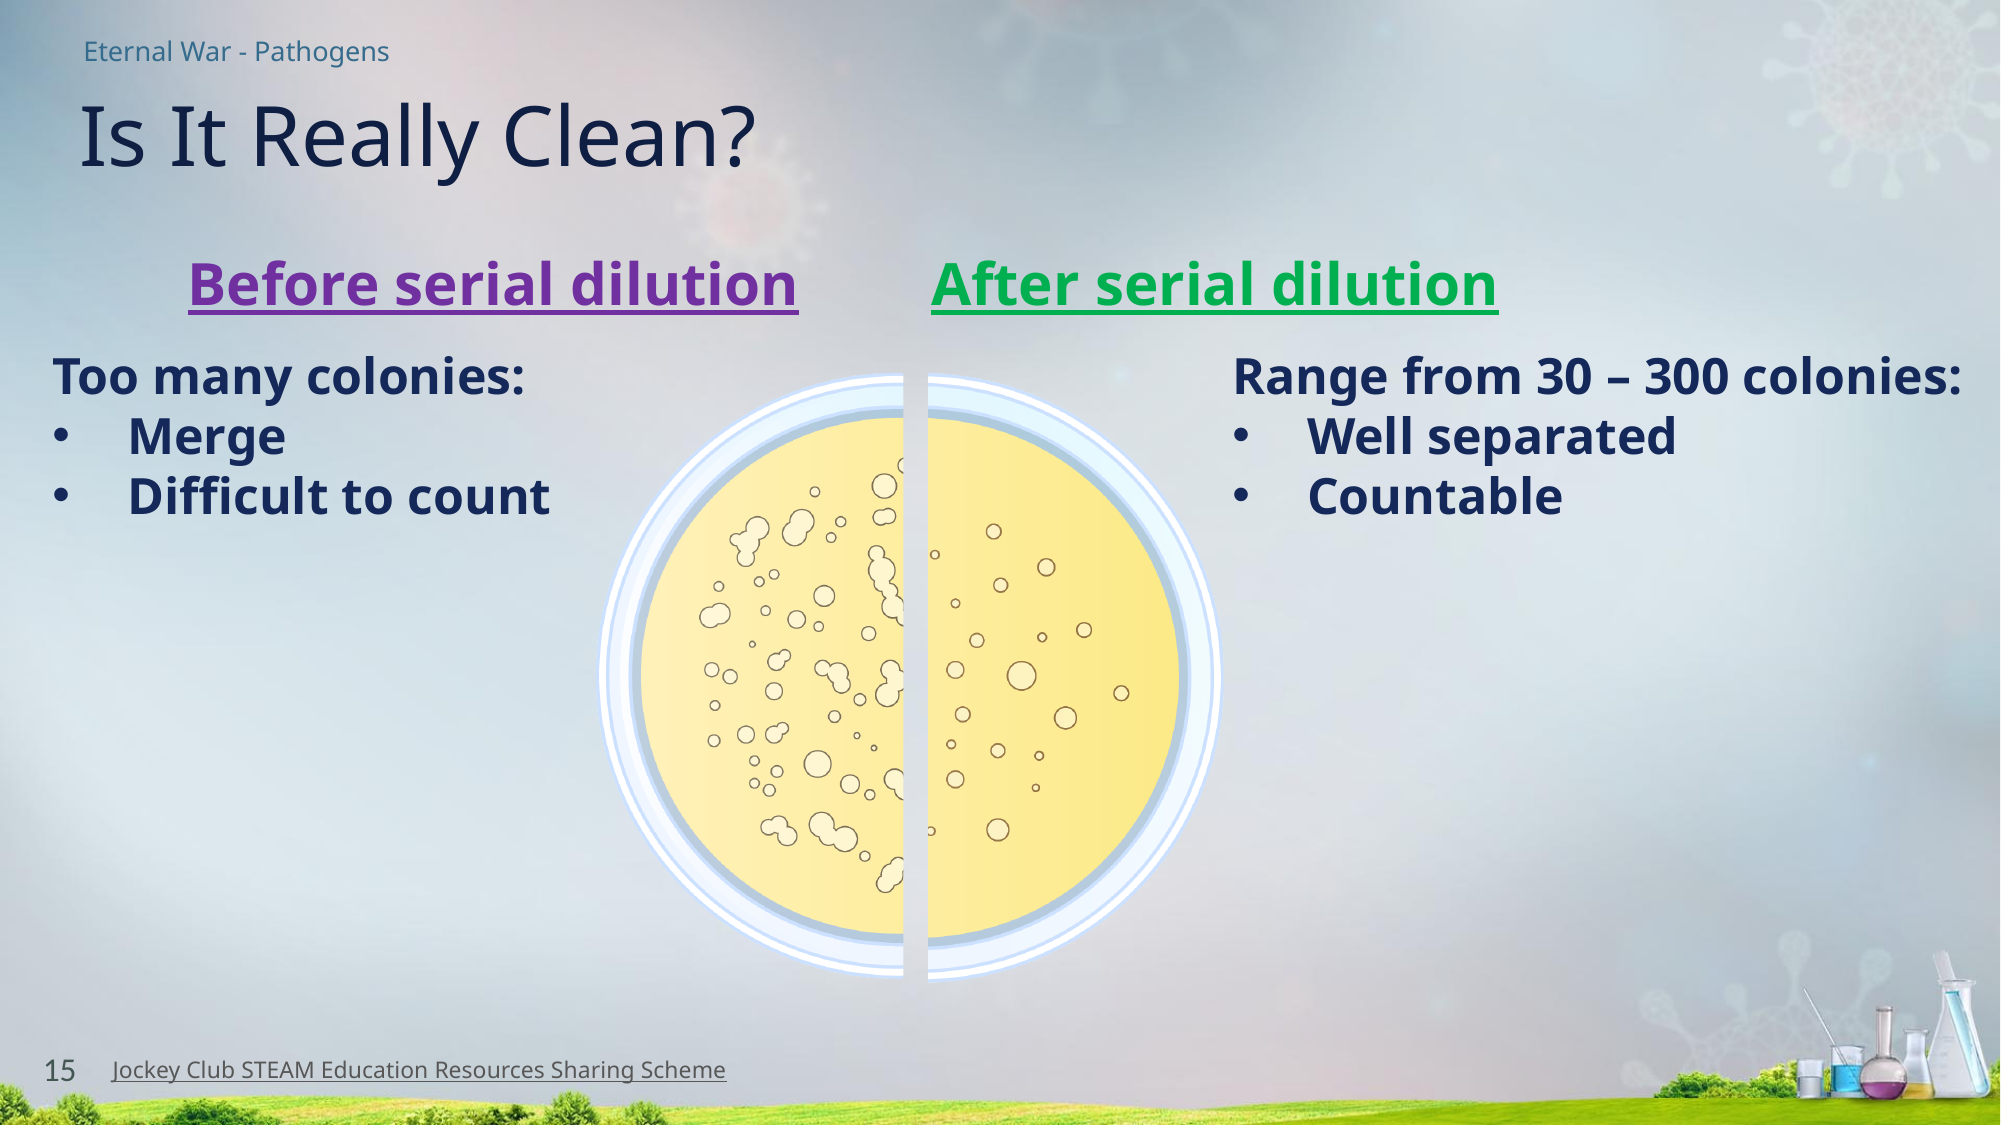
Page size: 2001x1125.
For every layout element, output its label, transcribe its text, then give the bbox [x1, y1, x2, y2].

text_box Range from 30 – 300 colonies: Well separated Countable [1217, 337, 1978, 532]
text_box Before serial dilution [172, 240, 814, 325]
picture [0, 0, 2001, 1125]
text_box Is It Really Clean? [59, 24, 1470, 242]
text_box After serial dilution [916, 240, 1514, 325]
slide_number 15 [18, 1038, 101, 1099]
text_box Too many colonies: Merge Difficult to count [37, 336, 567, 532]
